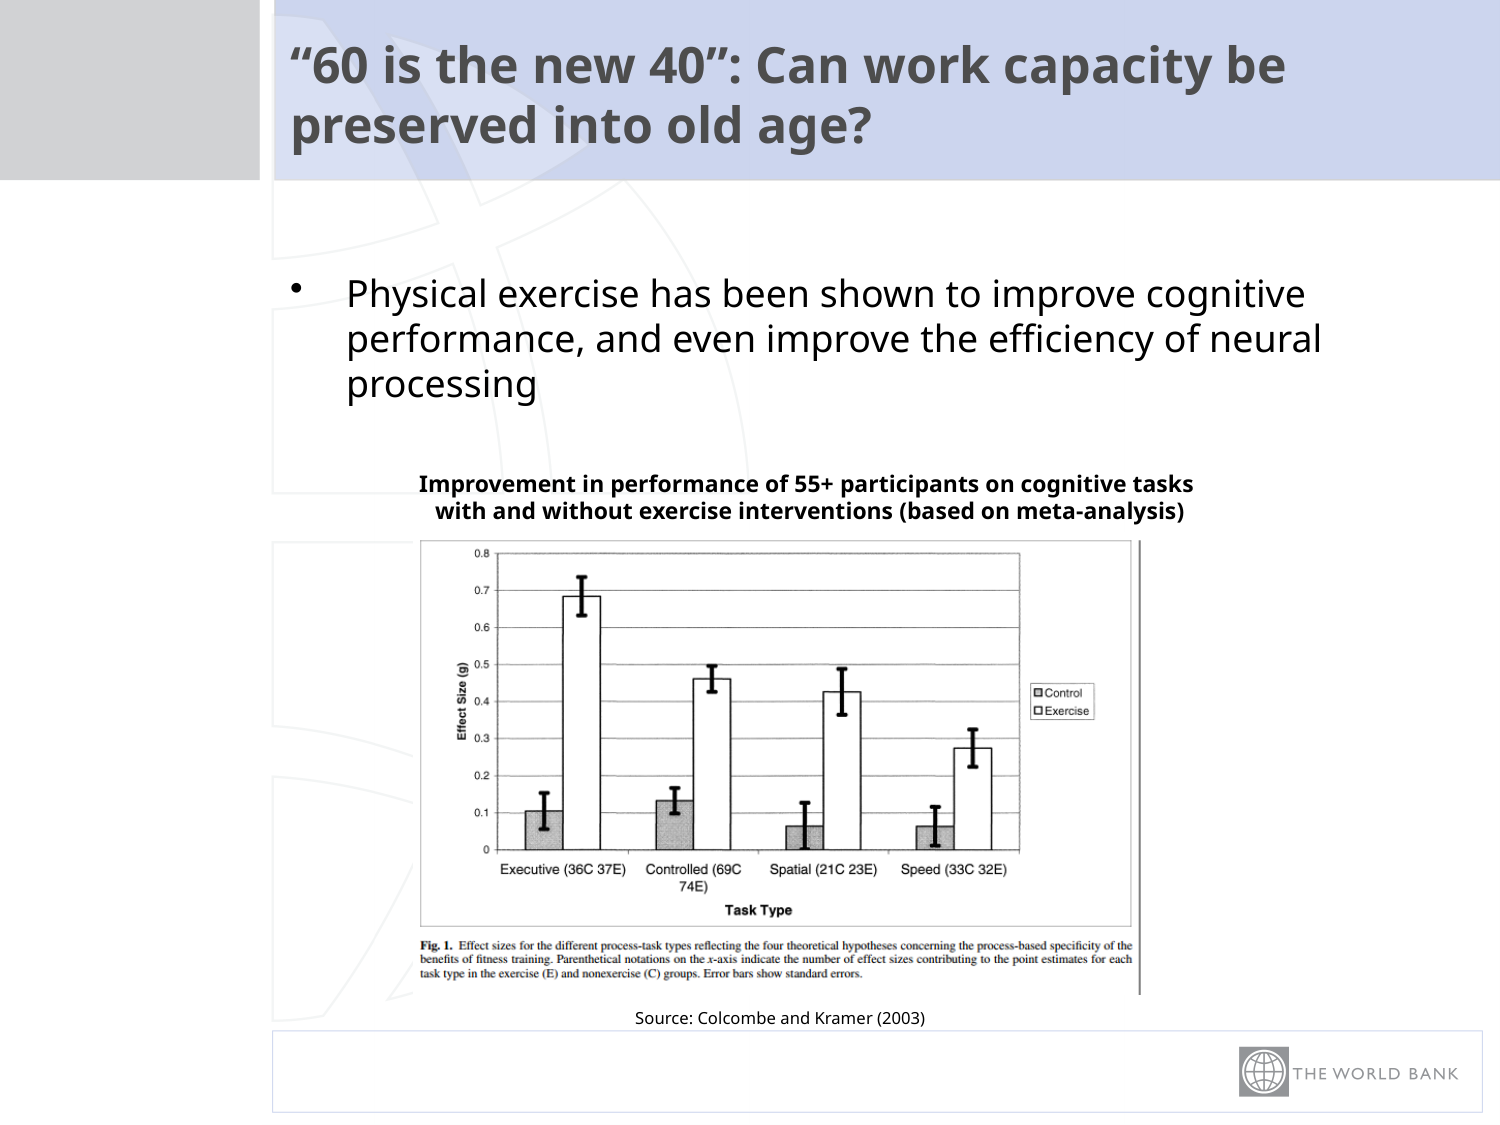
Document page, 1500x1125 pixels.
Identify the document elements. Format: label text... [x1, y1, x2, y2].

picture [0, 0, 1500, 1125]
title “60 is the new 40”: Can work capacity be preserved into old age? [274, 0, 1500, 188]
text_box Improvement in performance of 55+ participants on cognitive tasks with and without exercise interventions (based on meta-analysis) [404, 461, 1216, 532]
text_box Source: Colcombe and Kramer (2003) [620, 1003, 941, 1036]
list Physical exercise has been shown to improve cognitive performance, and even improve the efficiency of neural processing [275, 262, 1425, 1005]
